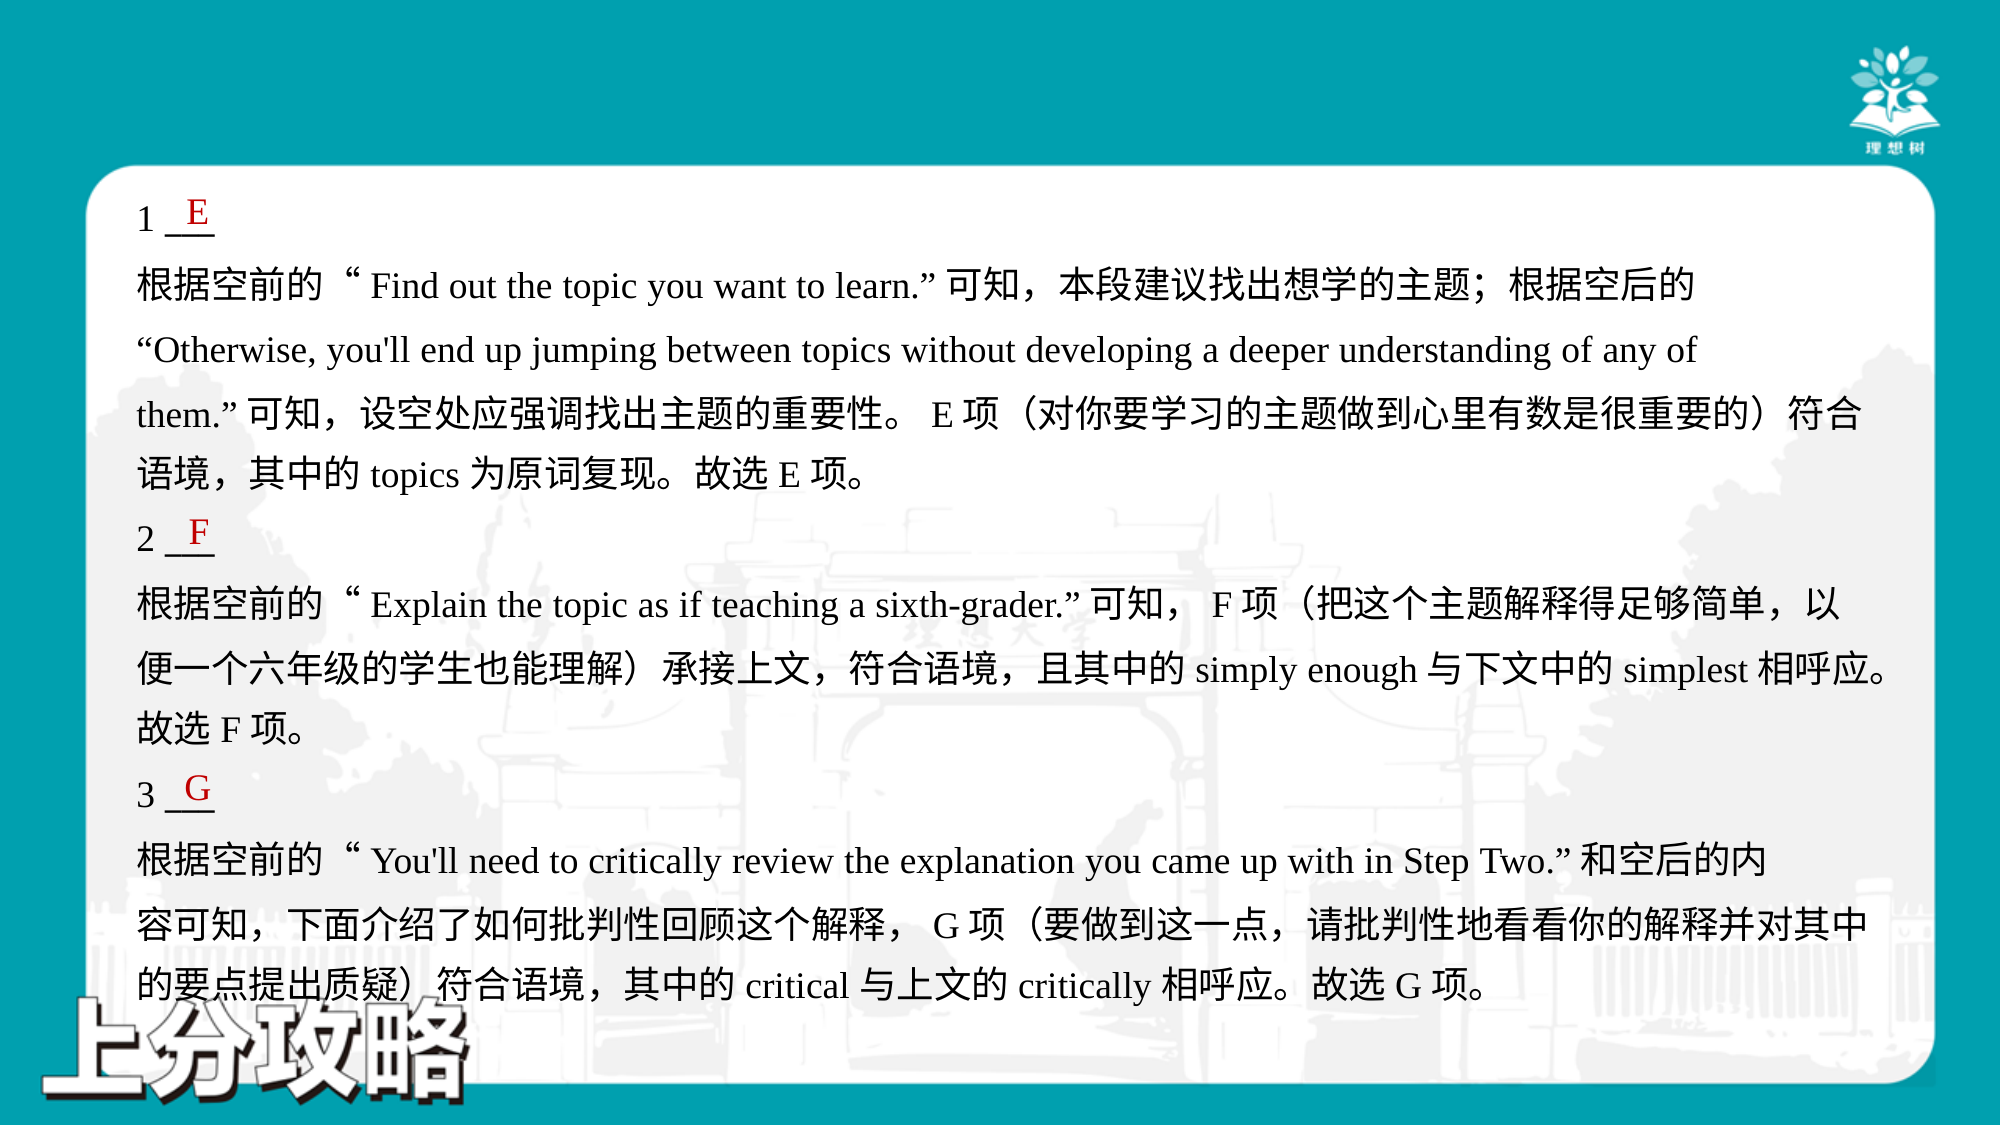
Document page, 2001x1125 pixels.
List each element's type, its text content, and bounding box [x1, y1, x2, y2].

text_box 3 ___ [136, 753, 1865, 809]
text_box F [174, 489, 223, 547]
text_box 2 ___ [136, 496, 1865, 553]
text_box 根据空前的“You'll need to critically review the explanation you came up with in Step Two.”和空后的内 容可知，下面介绍了如何批判性回顾这个解释，G项（要做到这一点，请批判性地看看你的解释并对其中 的要点提出质疑）符合语境，其中的critical与上文的critically相呼应。故选G项。 [136, 816, 1865, 1001]
text_box 根据空前的“Find out the topic you want to learn.”可知，本段建议找出想学的主题；根据空后的 “Otherwise, you'll end up jumping between topics without developing a deeper understanding of any of them.”可知，设空处应强调找出主题的重要性。E项（对你要学习的主题做到心里有数是很重要的）符合 语境，其中的topics为原词复现。故选E项。 [136, 241, 1865, 490]
text_box 1 ___ [136, 176, 1865, 233]
text_box E [172, 169, 224, 227]
text_box 根据空前的“Explain the topic as if teaching a sixth-grader.”可知，F项（把这个主题解释得足够简单，以 便一个六年级的学生也能理解）承接上文，符合语境，且其中的simply enough与下文中的simplest相呼应。 故选F项。 [136, 560, 1865, 745]
text_box G [170, 745, 226, 803]
picture [0, 0, 2000, 1125]
